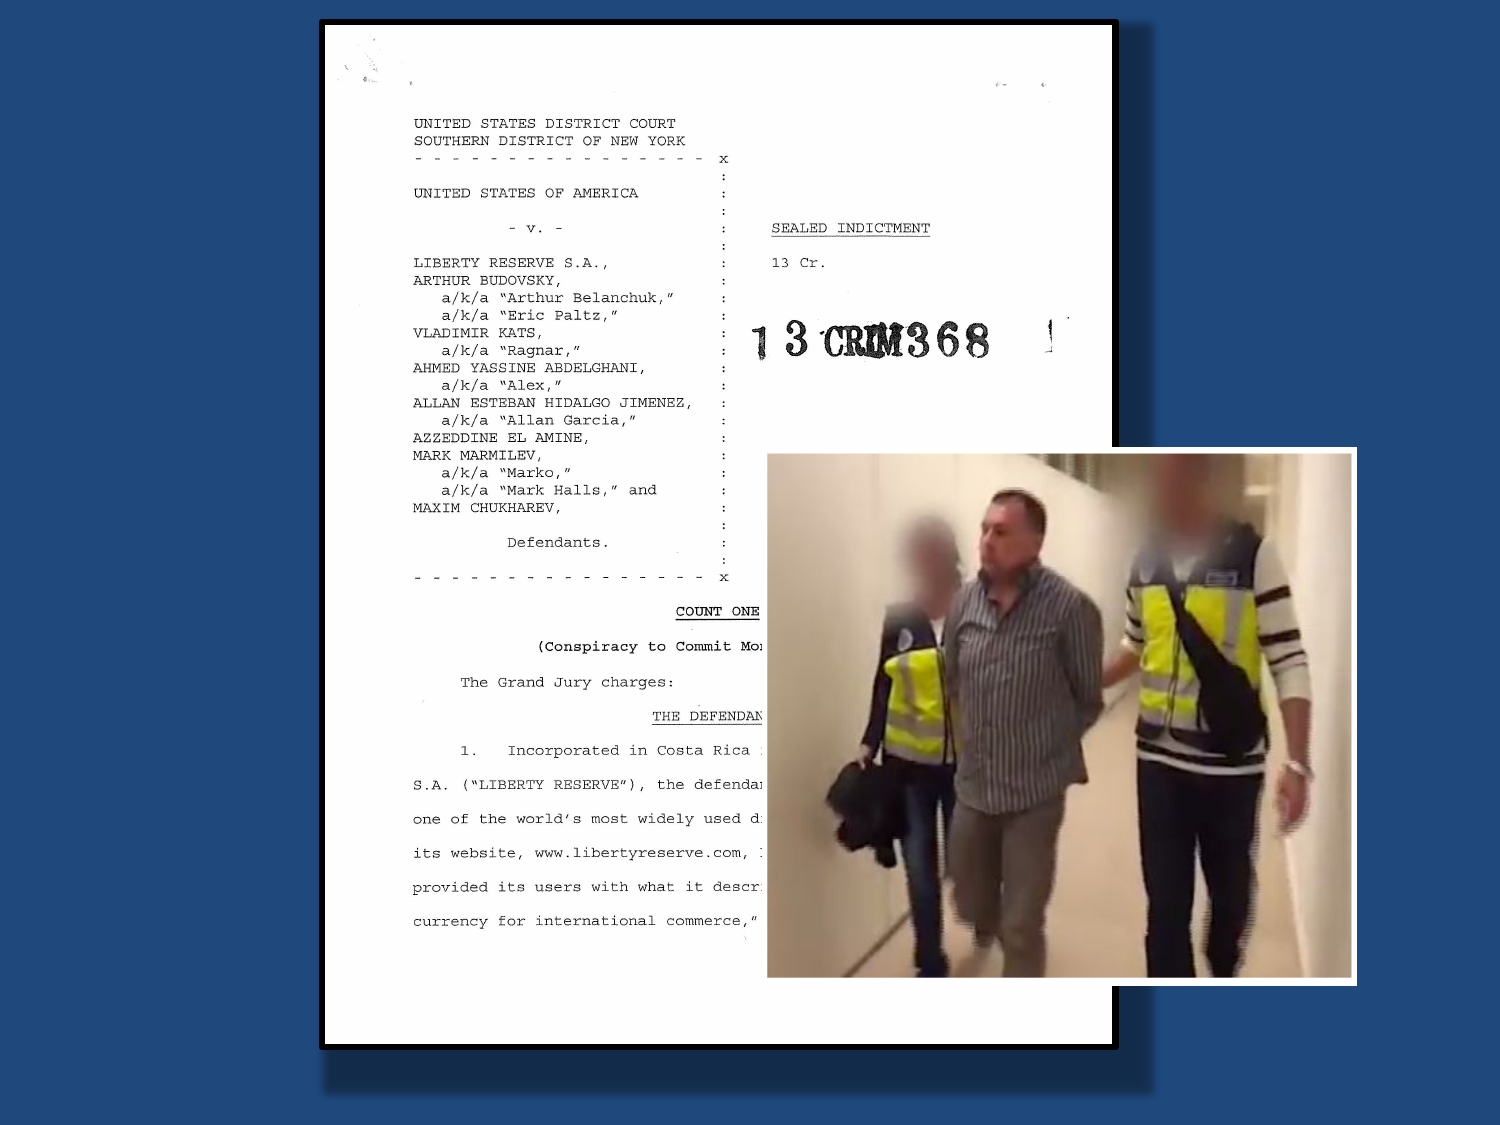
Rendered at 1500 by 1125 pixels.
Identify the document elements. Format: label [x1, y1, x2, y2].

list [324, 24, 1113, 1045]
picture [762, 447, 1357, 986]
